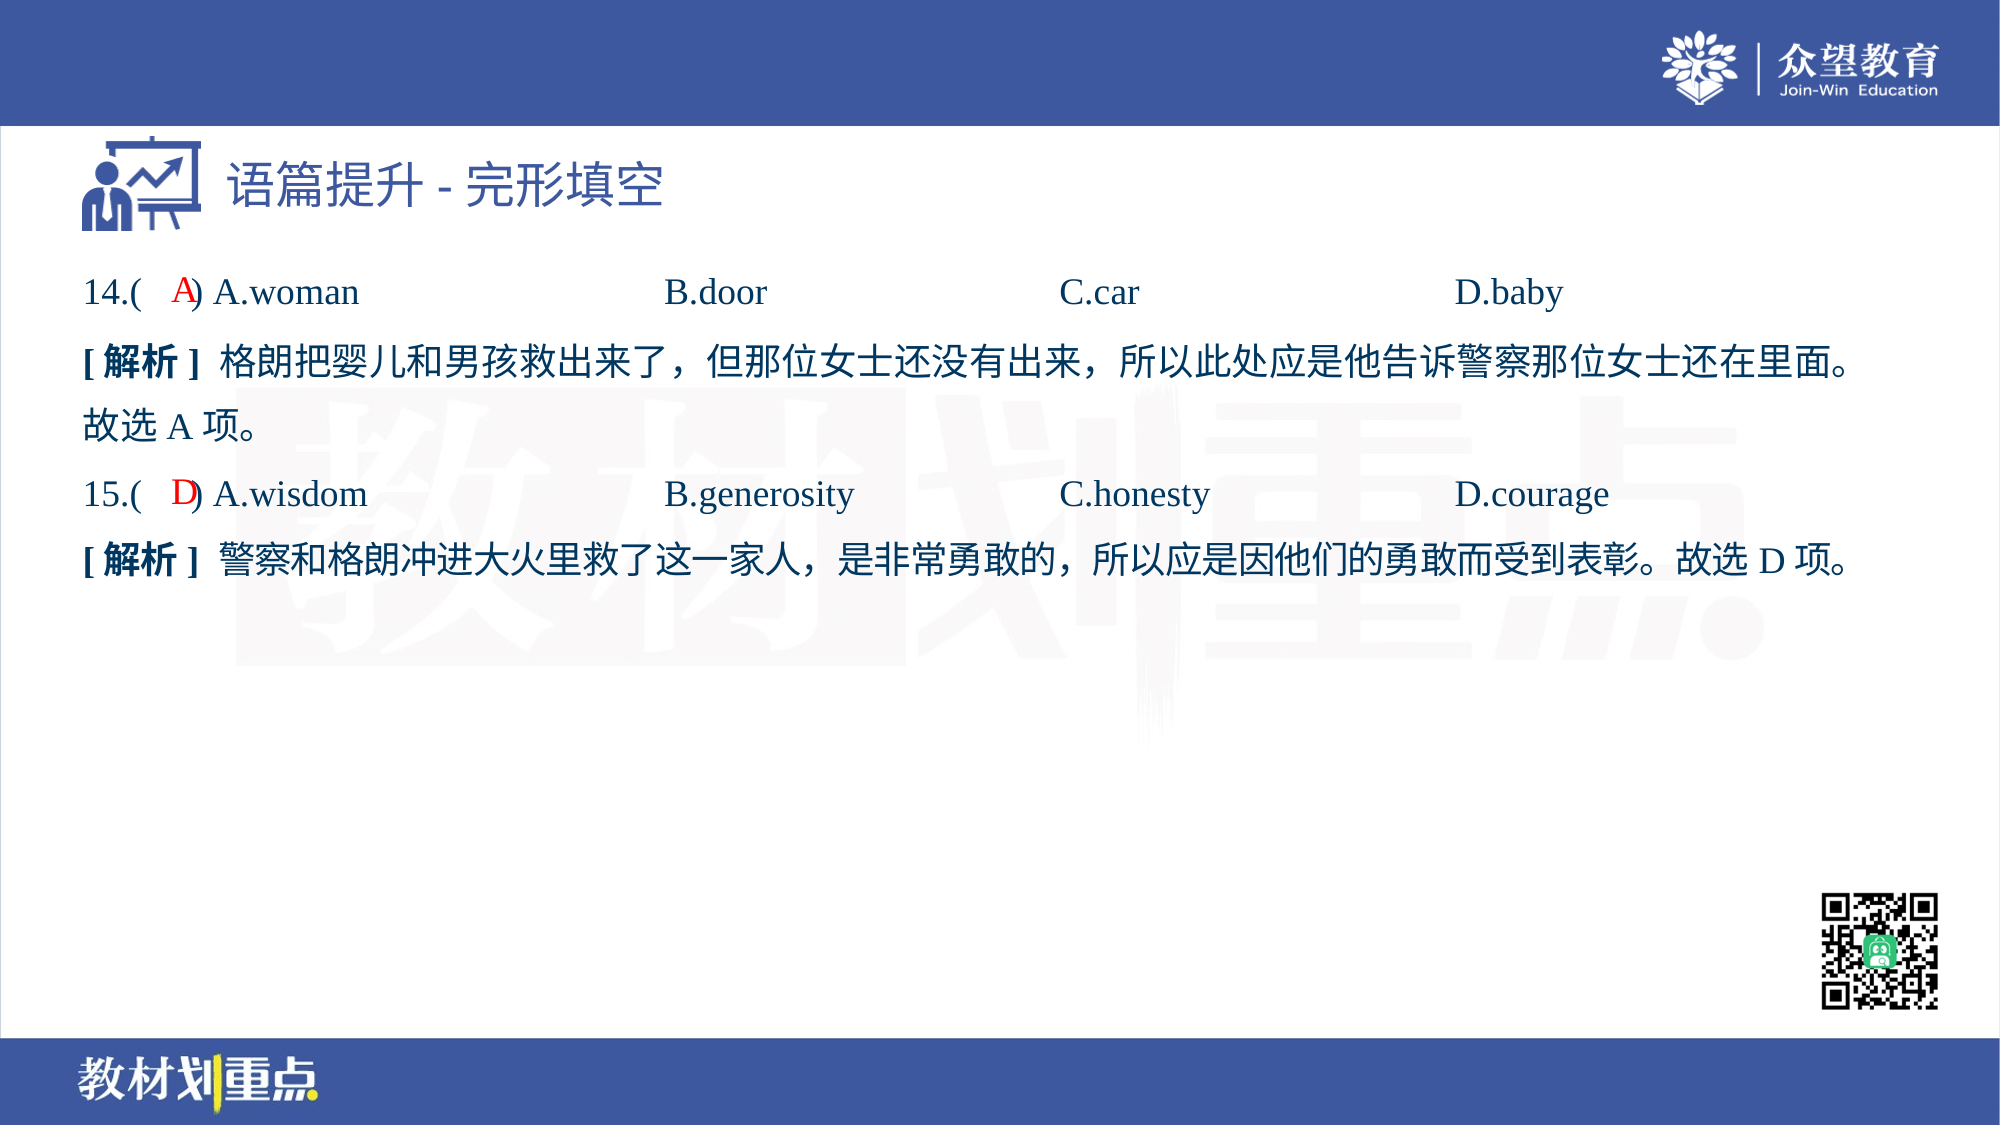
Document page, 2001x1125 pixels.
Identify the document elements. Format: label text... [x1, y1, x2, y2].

text_box [解析] 格朗把婴儿和男孩救出来了，但那位女士还没有出来，所以此处应是他告诉警察那位女士还在里面。 故选A项。 [82, 313, 1817, 441]
text_box [解析] 警察和格朗冲进大火里救了这一家人，是非常勇敢的，所以应是因他们的勇敢而受到表彰。故选D项。 [82, 516, 1817, 574]
text_box 14.( ) A.woman B.door C.car D.baby [82, 247, 1817, 306]
text_box D [157, 447, 212, 506]
text_box 15.( ) A.wisdom B.generosity C.honesty D.courage [82, 449, 1817, 508]
text_box A [157, 245, 212, 304]
picture [0, 0, 2000, 1125]
